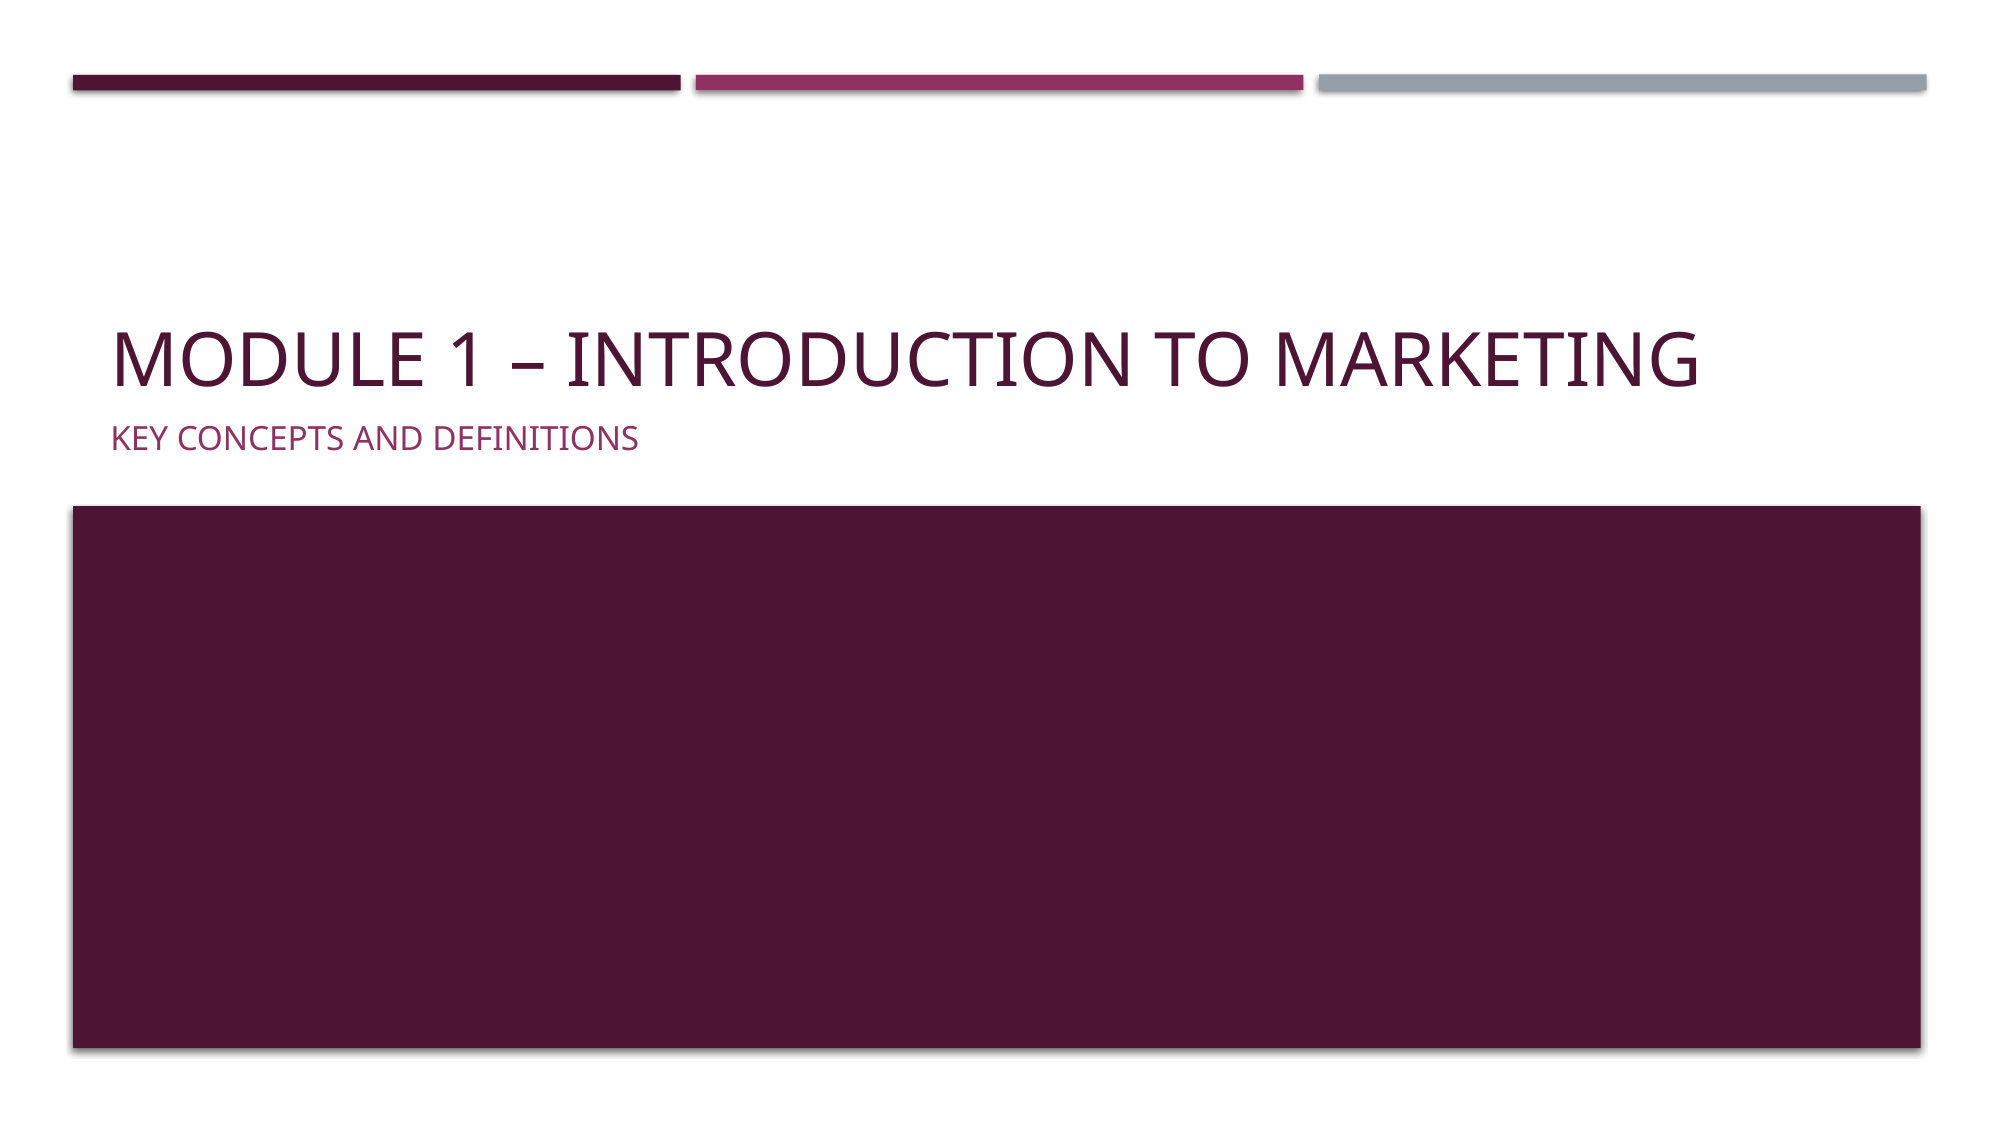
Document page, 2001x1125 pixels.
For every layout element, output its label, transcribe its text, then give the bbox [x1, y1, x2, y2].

title Module 1 – Introduction to marketing [95, 167, 1899, 409]
subtitle Key concepts and Definitions [95, 409, 1899, 507]
